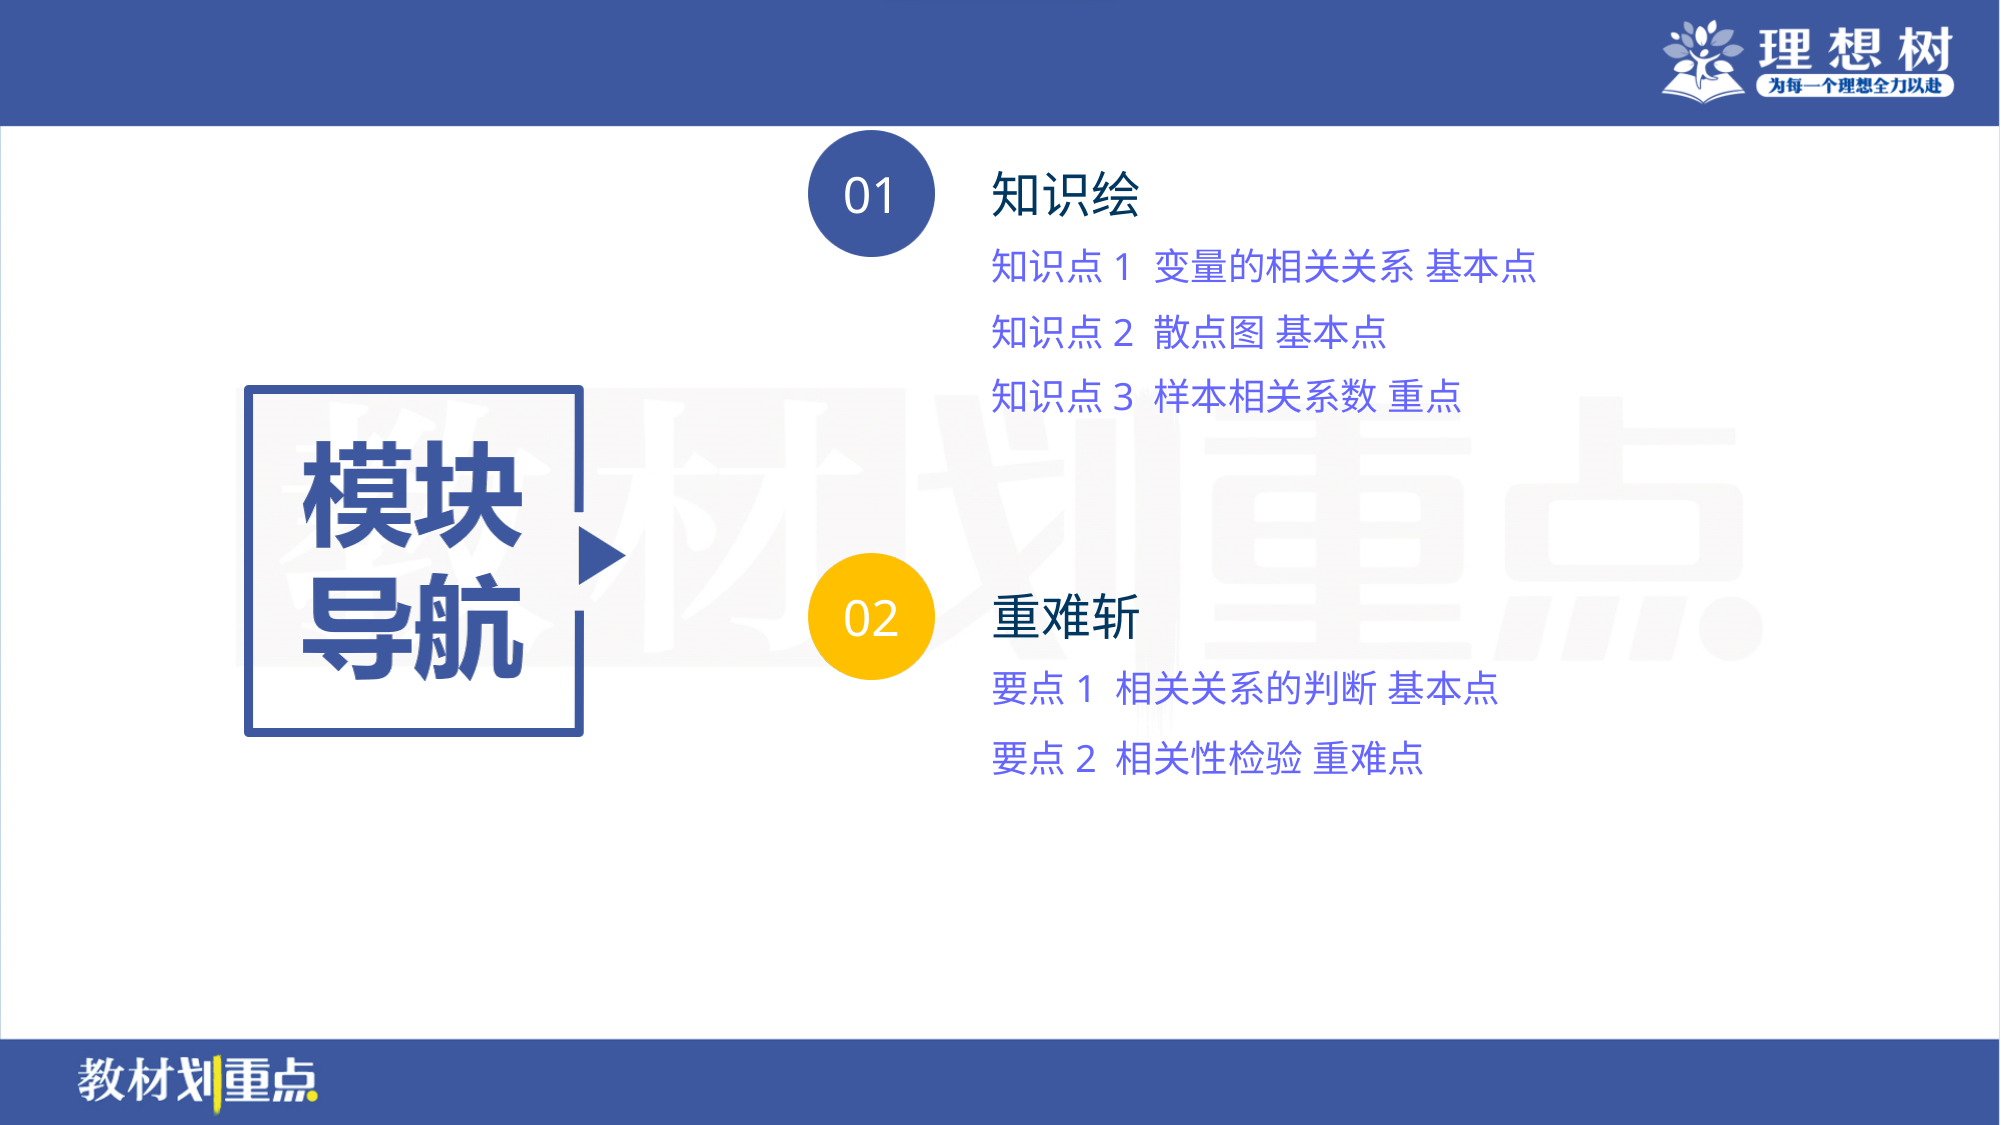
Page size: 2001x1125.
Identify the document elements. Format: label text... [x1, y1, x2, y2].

text_box 要点2 相关性检验 重难点 [991, 727, 1995, 786]
text_box 知识点2 散点图 基本点 [991, 301, 1995, 360]
text_box 知识绘 [963, 155, 1170, 231]
text_box 要点1 相关关系的判断 基本点 [991, 658, 1995, 717]
text_box 知识点1 变量的相关关系 基本点 [991, 235, 1995, 294]
text_box 重难斩 [963, 577, 1170, 653]
text_box 知识点3 样本相关系数 重点 [991, 366, 1995, 425]
picture [0, 0, 2000, 1125]
